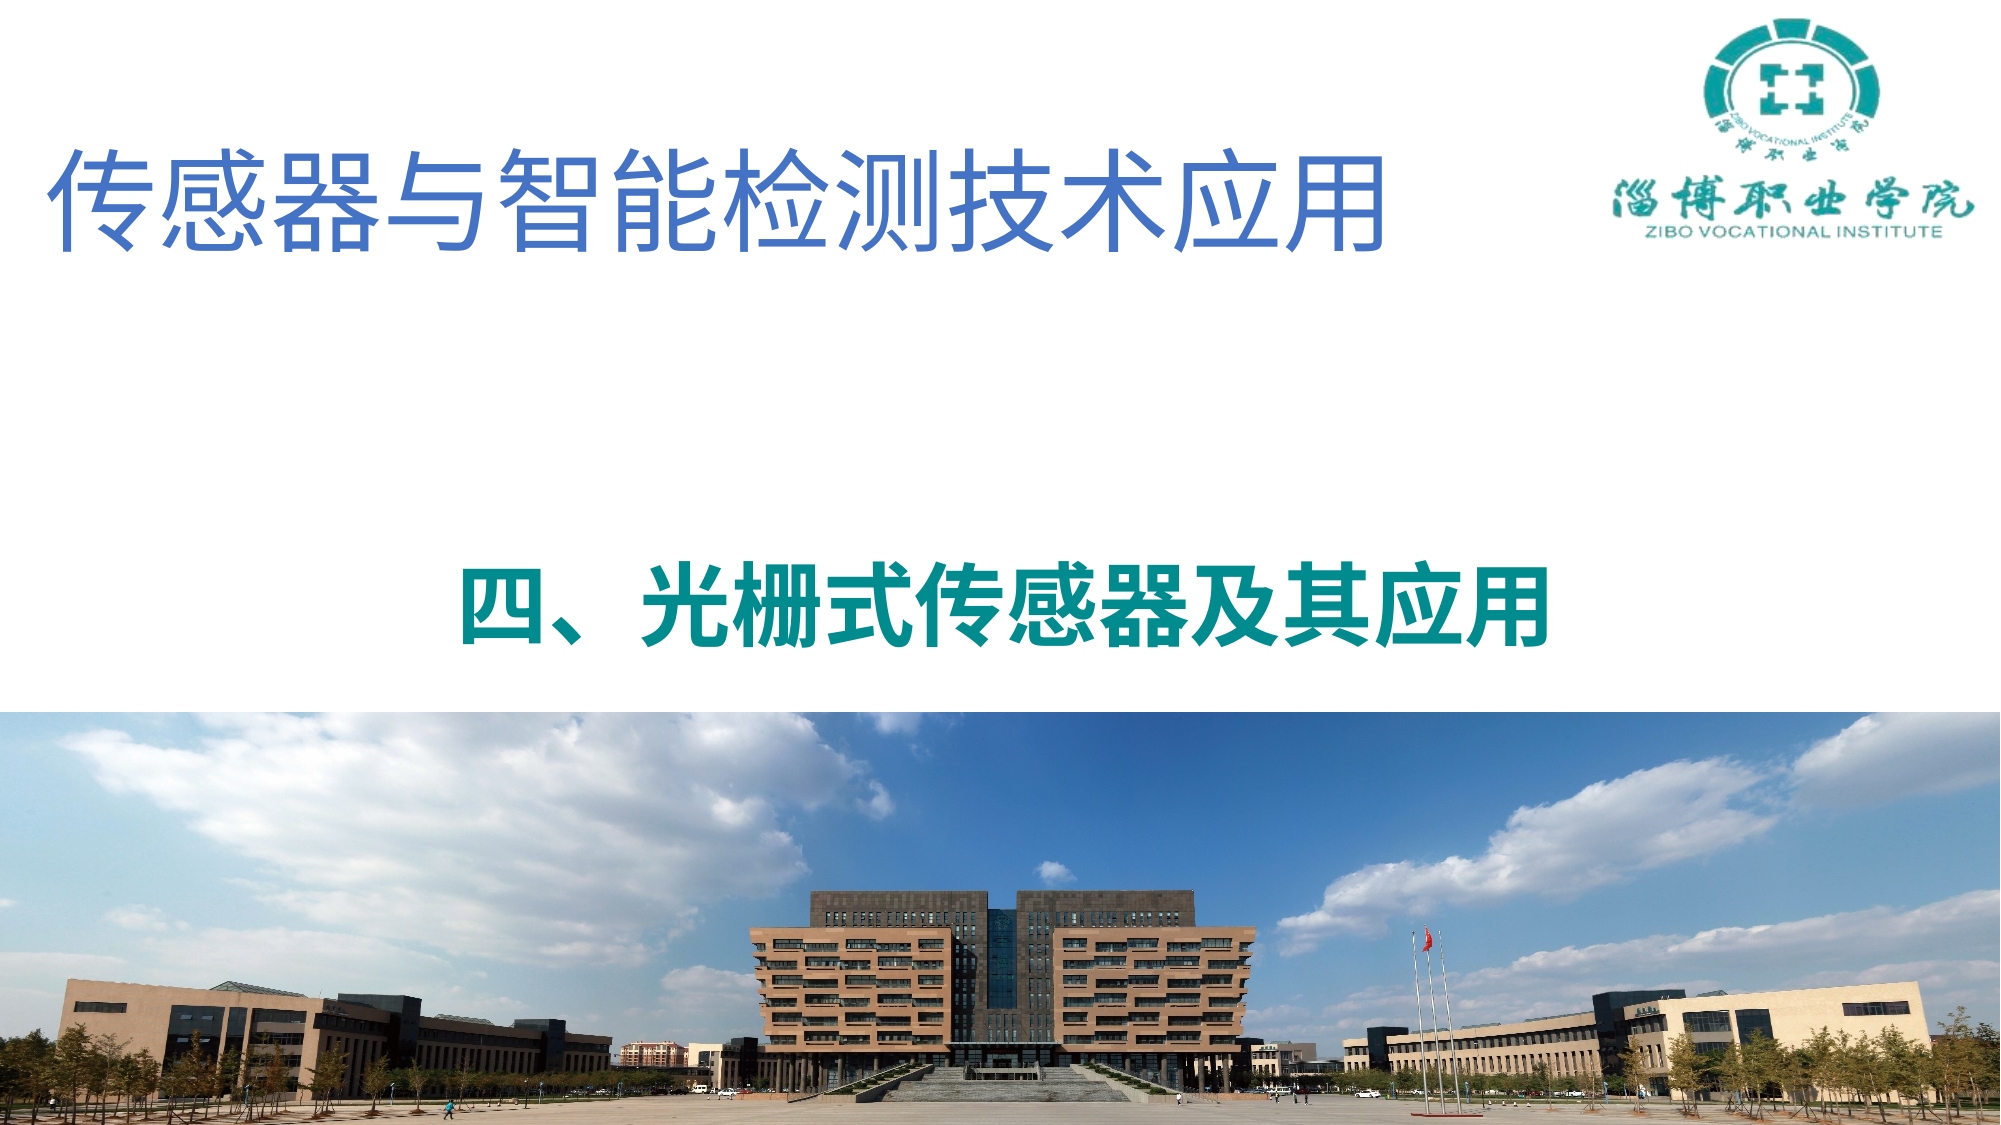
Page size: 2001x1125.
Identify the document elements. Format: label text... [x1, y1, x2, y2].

text_box 四、光栅式传感器及其应用 [441, 540, 1704, 666]
picture [1581, 4, 2000, 253]
picture [0, 712, 2000, 1125]
text_box 传感器与智能检测技术应用 [30, 123, 1411, 274]
